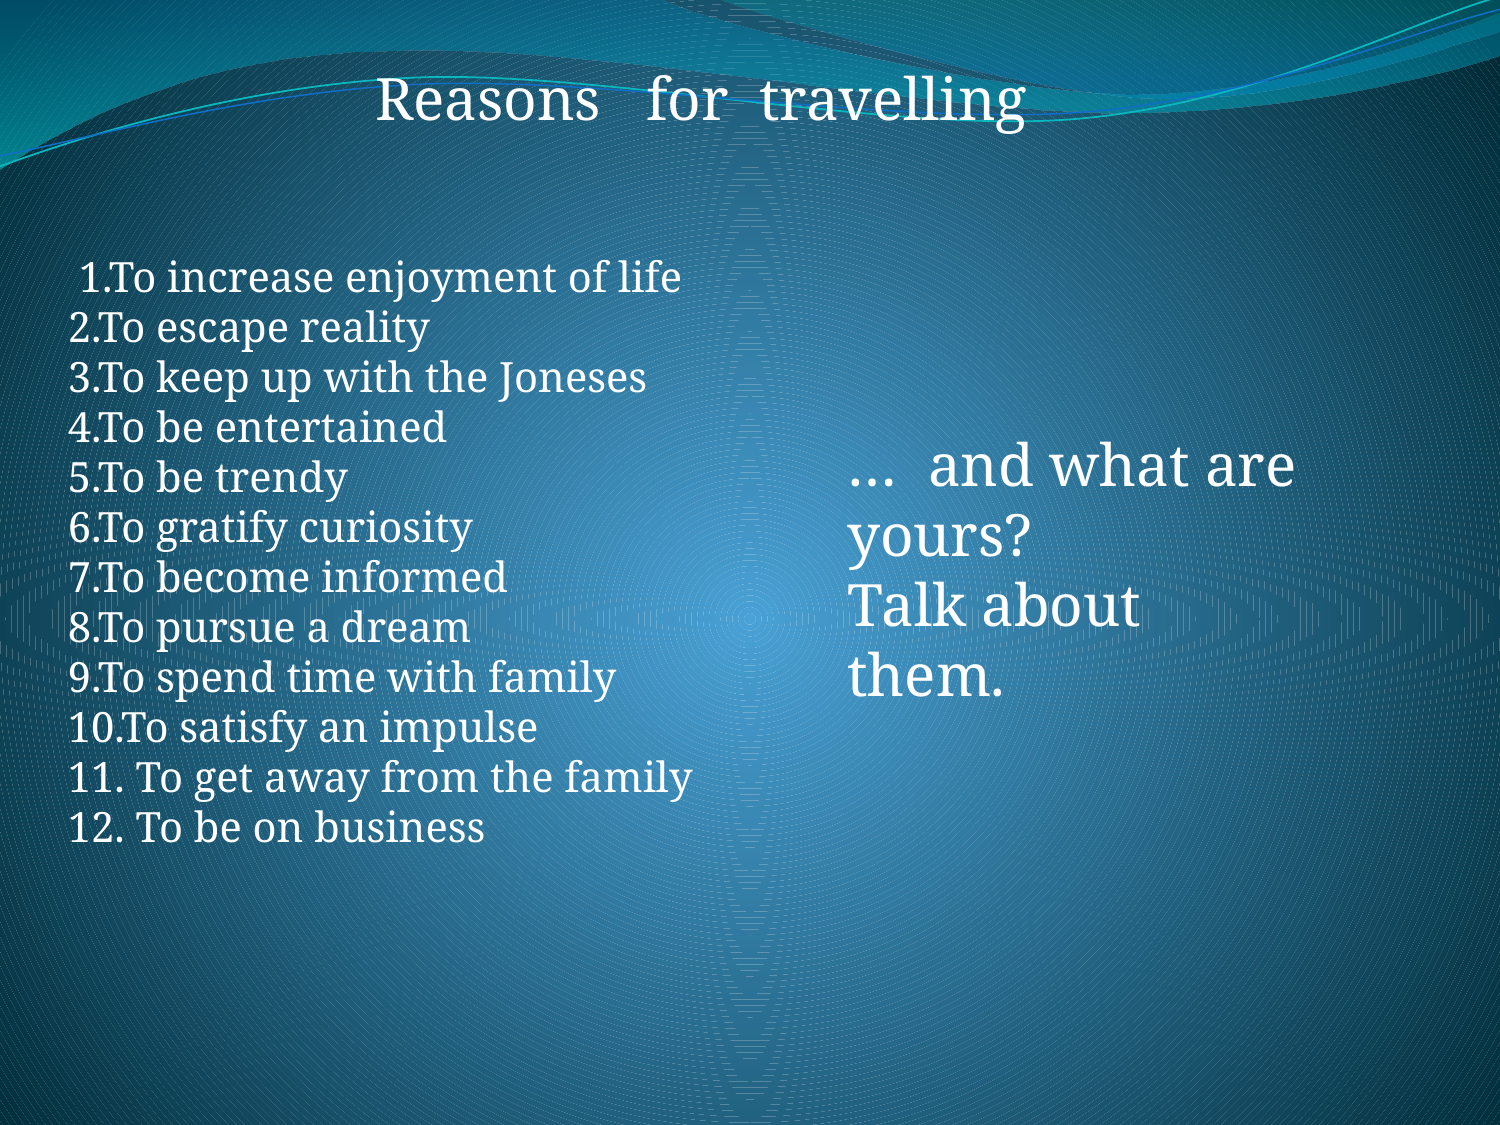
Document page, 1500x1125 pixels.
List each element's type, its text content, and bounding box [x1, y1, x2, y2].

text_box Reasons for travelling [360, 54, 1105, 140]
text_box … and what are yours? Talk about them. [832, 420, 1329, 716]
text_box 1.To increase enjoyment of life 2.To escape reality 3.To keep up with the Joneses 4.To be entertained 5.To be trendy 6.To gratify curiosity 7.To become informed 8.To pursue a dream 9.To spend time with family 10.To satisfy an impulse 11. To get away from the family 12. To be on business [53, 243, 1034, 1125]
